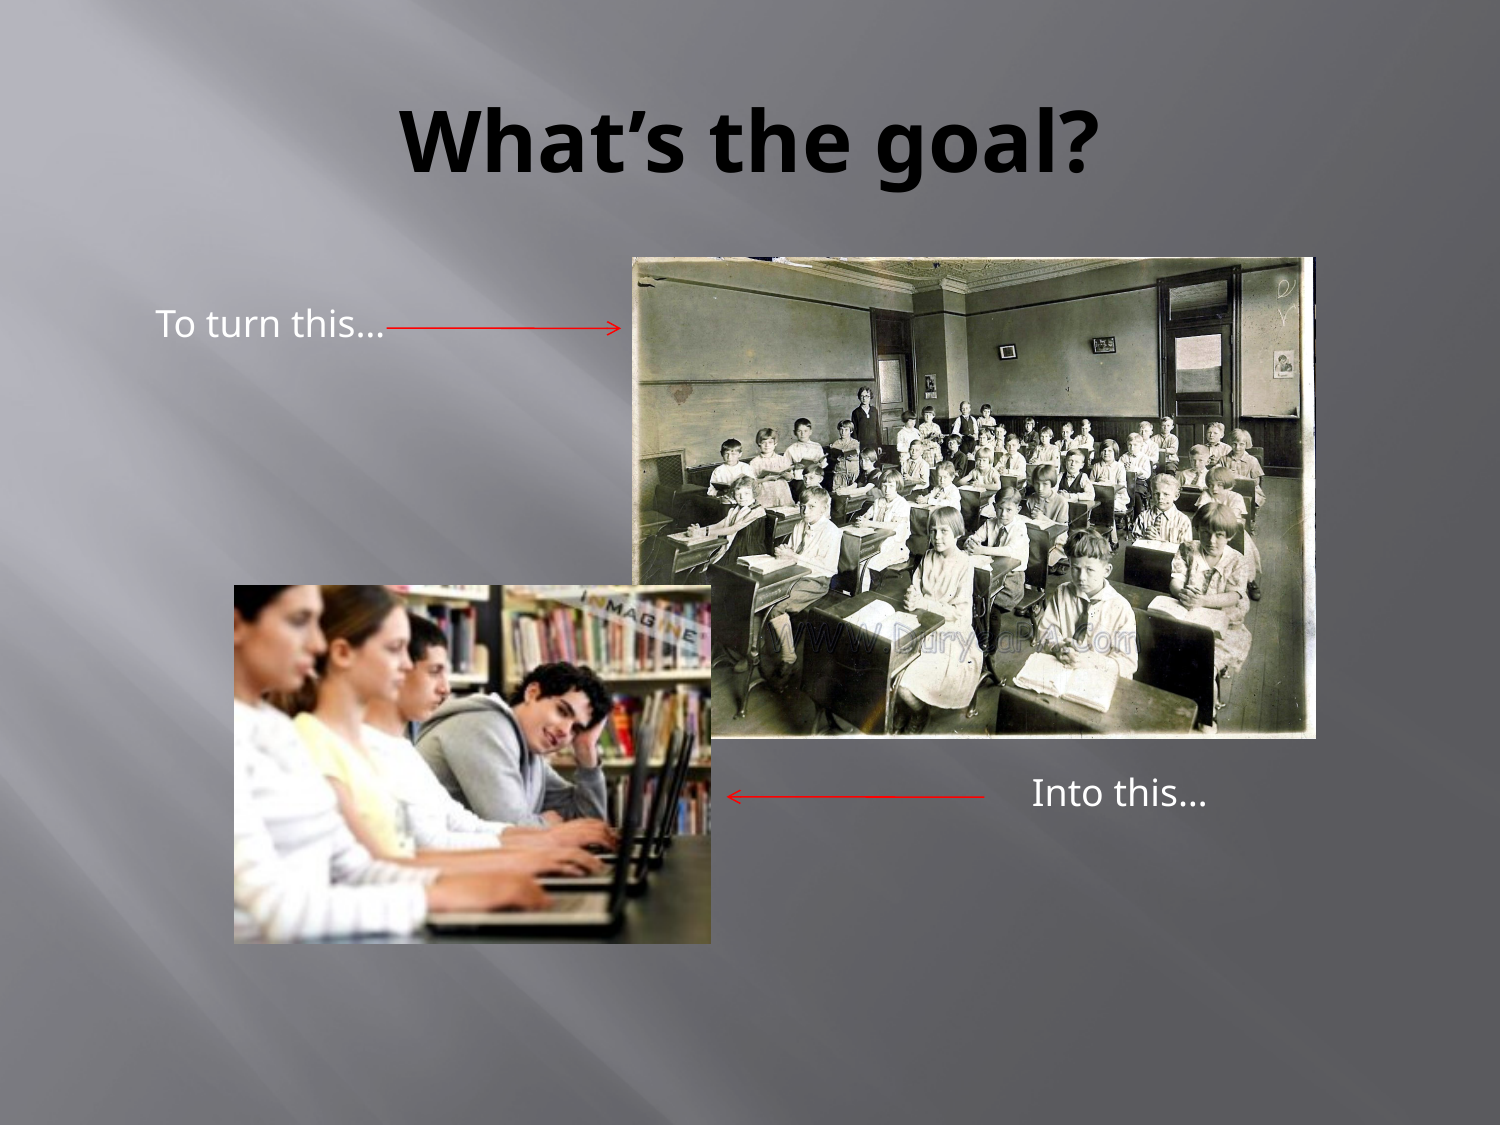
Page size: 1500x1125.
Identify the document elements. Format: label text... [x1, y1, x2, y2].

title What’s the goal? [75, 45, 1425, 233]
text_box To turn this… [140, 292, 493, 353]
text_box Into this… [867, 781, 1243, 822]
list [234, 585, 712, 944]
picture [632, 257, 1316, 739]
